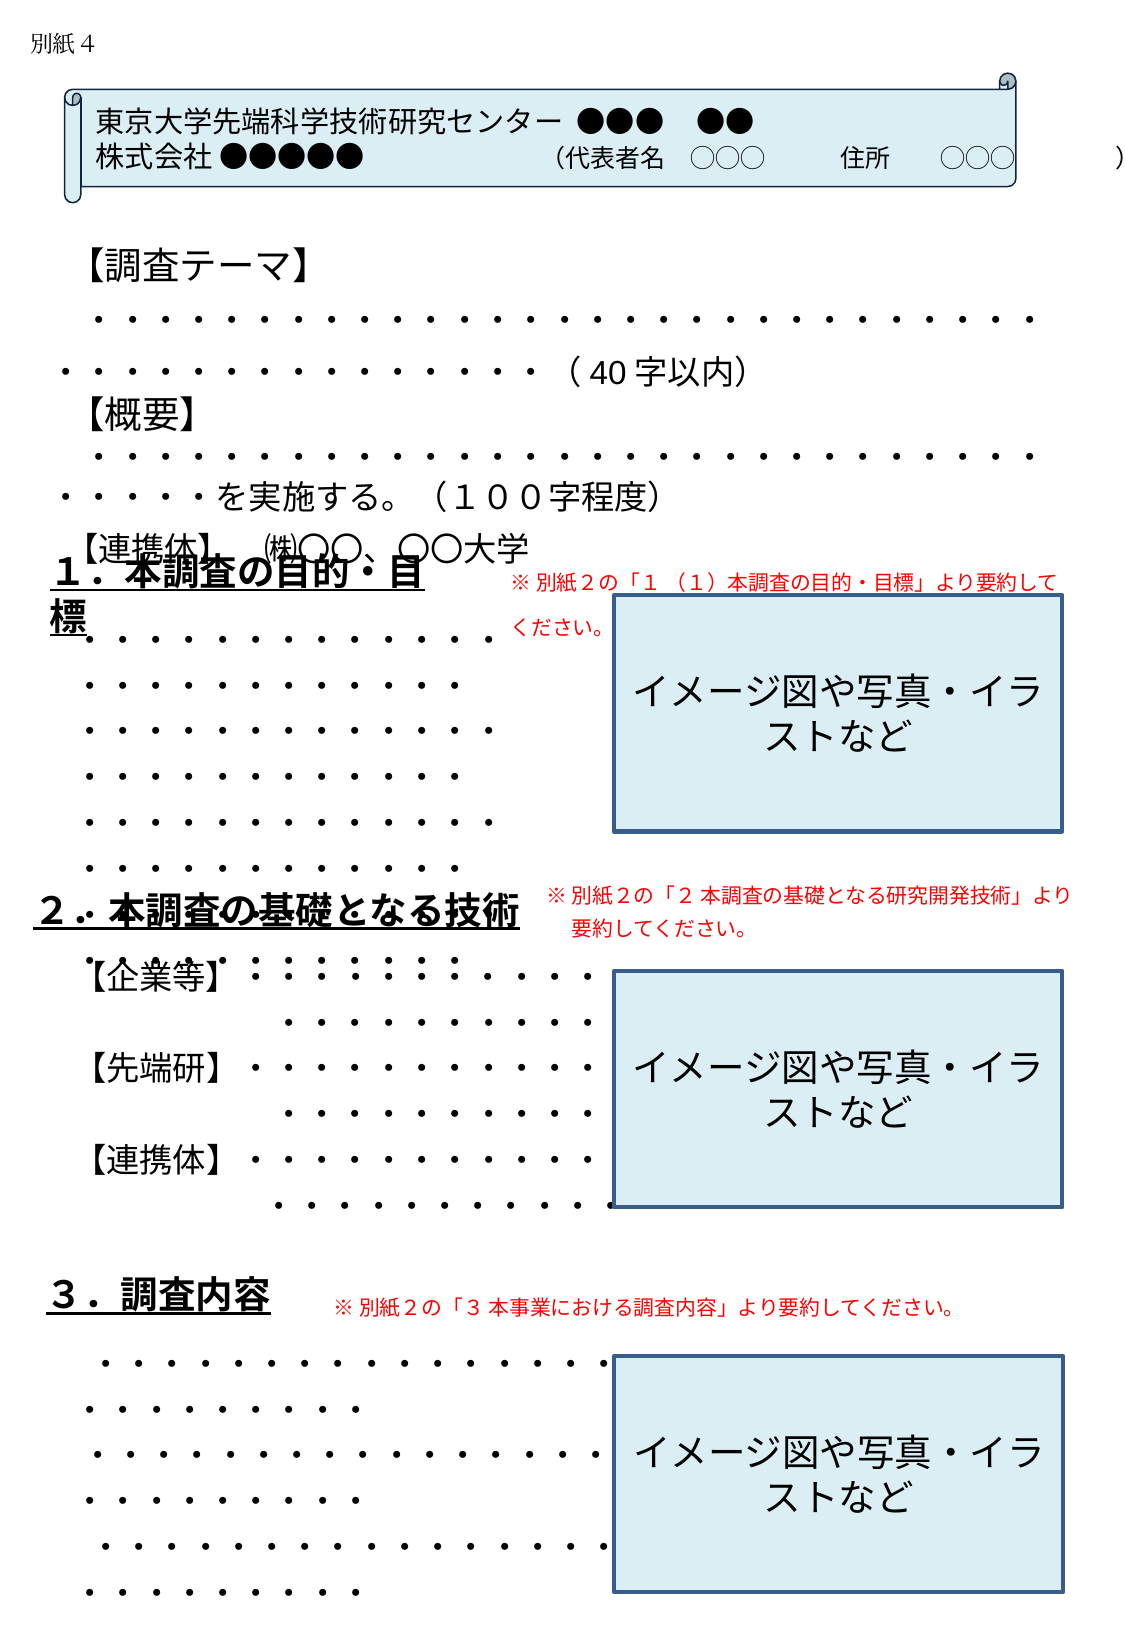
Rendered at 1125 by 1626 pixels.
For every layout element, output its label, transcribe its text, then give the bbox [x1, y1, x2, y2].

text_box 【企業等】・・・・・・・・・・・・・・・・・・・ ・・・・・・・・・・・・・・・・・・・ 【先端研】・・・・・・・・・・・・・・・・・・・ ・・・・・・・・・・・・・・・・・・・ 【連携体】・・・・・・・・・・・・・・・・・・・ ・・・・・・・・・・・・・・・・・・・ [58, 942, 1097, 1243]
text_box イメージ図や写真・イラストなど [613, 595, 1063, 832]
text_box 東京大学先端科学技術研究センター ●●● ●● 株式会社 ●●●●● （代表者名 ◯◯◯ 住所 ◯◯◯ ） [64, 73, 1016, 203]
text_box イメージ図や写真・イラストなど [614, 1355, 1063, 1593]
text_box ３．調査内容 [30, 1264, 468, 1324]
text_box イメージ図や写真・イラストなど [613, 971, 1063, 1208]
text_box 別紙４ [0, 21, 140, 65]
text_box ・・・・・・・・・・・・・・・・・・・・・・・・・ ・・・・・・・・・・・・・・・・・・・・・・・・・ ・・・・・・・・・・・・・・・・・・・・・・・・・ ・・・・・・・・・・・・・・・・・・・・・・・・・ [59, 1329, 652, 1552]
text_box ※別紙２の「３ 本事業における調査内容」より要約してください。 [318, 1266, 1099, 1327]
text_box ２．本調査の基礎となる技術 [18, 879, 531, 940]
text_box １．本調査の目的・目標 [34, 540, 468, 646]
text_box ※別紙２の「２ 本調査の基礎となる研究開発技術」より 要約してください。 [531, 866, 1096, 949]
text_box ・・・・・・・・・・・・・・・・・・・・・・・・・ ・・・・・・・・・・・・・・・・・・・・・・・・・ ・・・・・・・・・・・・・・・・・・・・・・・・・ ・・・・・・・・・・・・・・・・・・・・・・・・・ [58, 605, 532, 899]
text_box 【調査テーマ】 ・・・・・・・・・・・・・・・・・・・・・・・・・・・・・・・・・・・・・・・・・・・・（40字以内） 【概要】 ・・・・・・・・・・・・・・・・・・・・・・・・・・・・・・・・・・を実施する。（１００字程度） 【連携体】 ㈱〇〇、〇〇大学 [34, 221, 1087, 576]
text_box ※別紙２の「１ （１）本調査の目的・目標」より要約してください。 [495, 540, 1087, 648]
